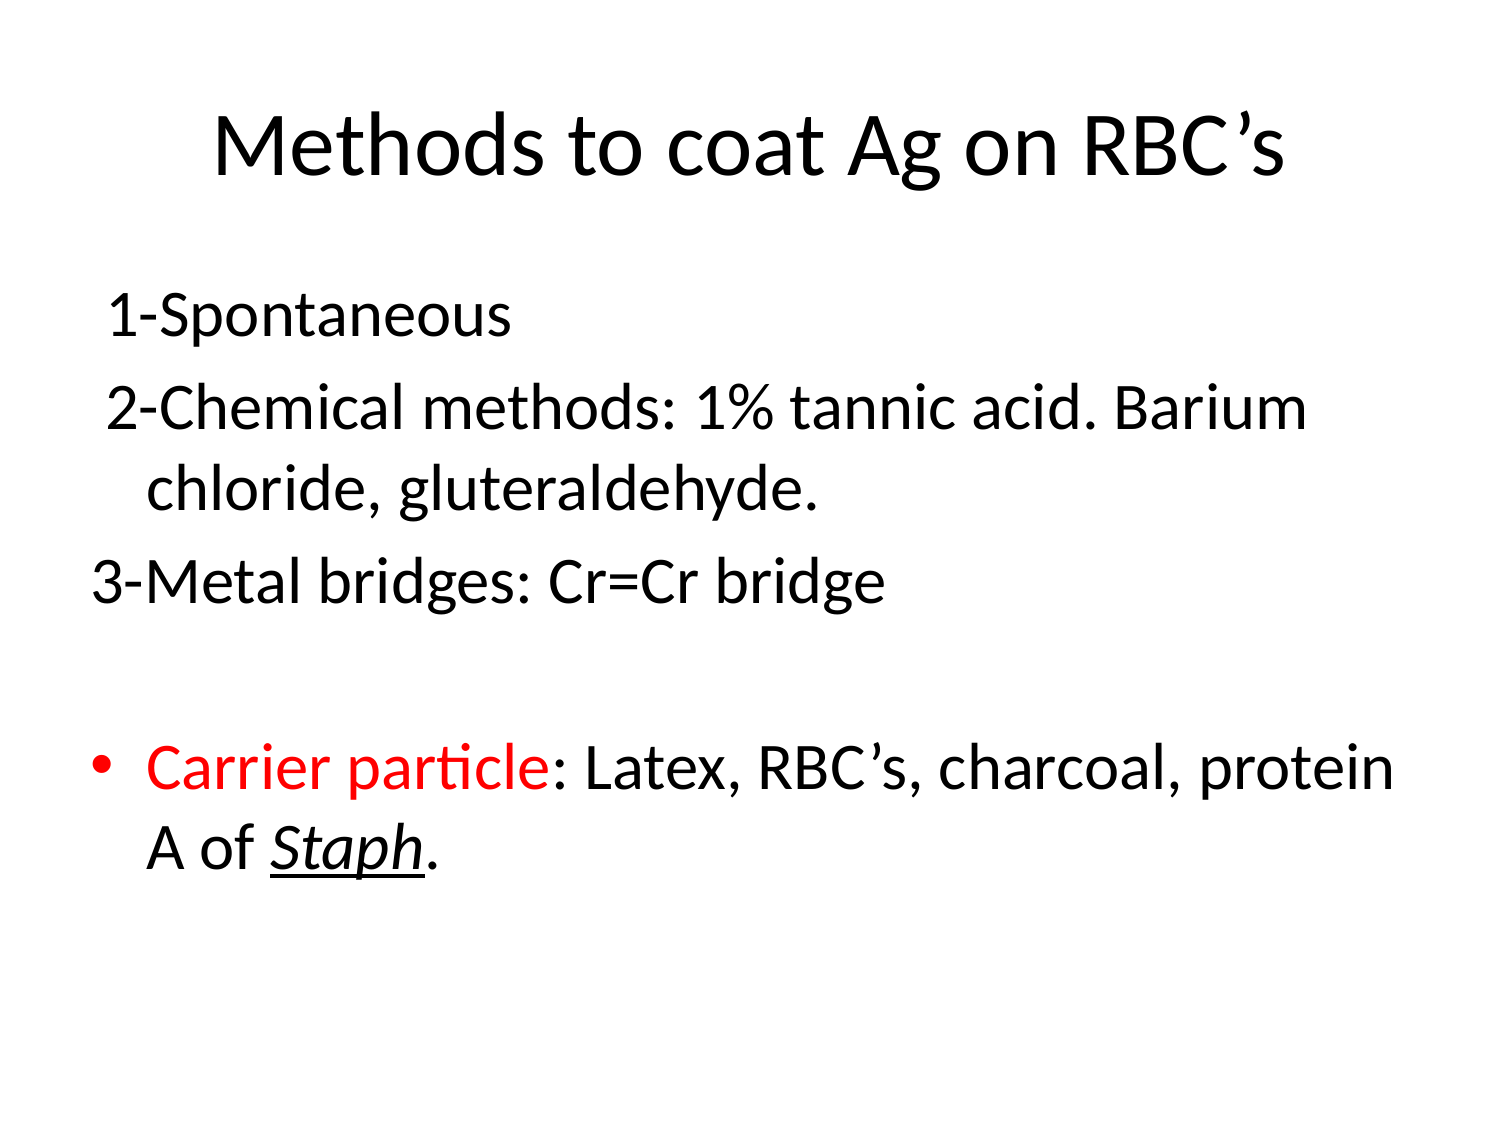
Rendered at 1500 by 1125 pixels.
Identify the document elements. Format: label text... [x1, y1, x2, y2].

title Methods to coat Ag on RBC’s [75, 45, 1425, 233]
list 1-Spontaneous 2-Chemical methods: 1% tannic acid. Barium chloride, gluteraldehyde. 3-Metal bridges: Cr=Cr bridge Carrier particle: Latex, RBC’s, charcoal, protein A of Staph. [75, 262, 1425, 1005]
